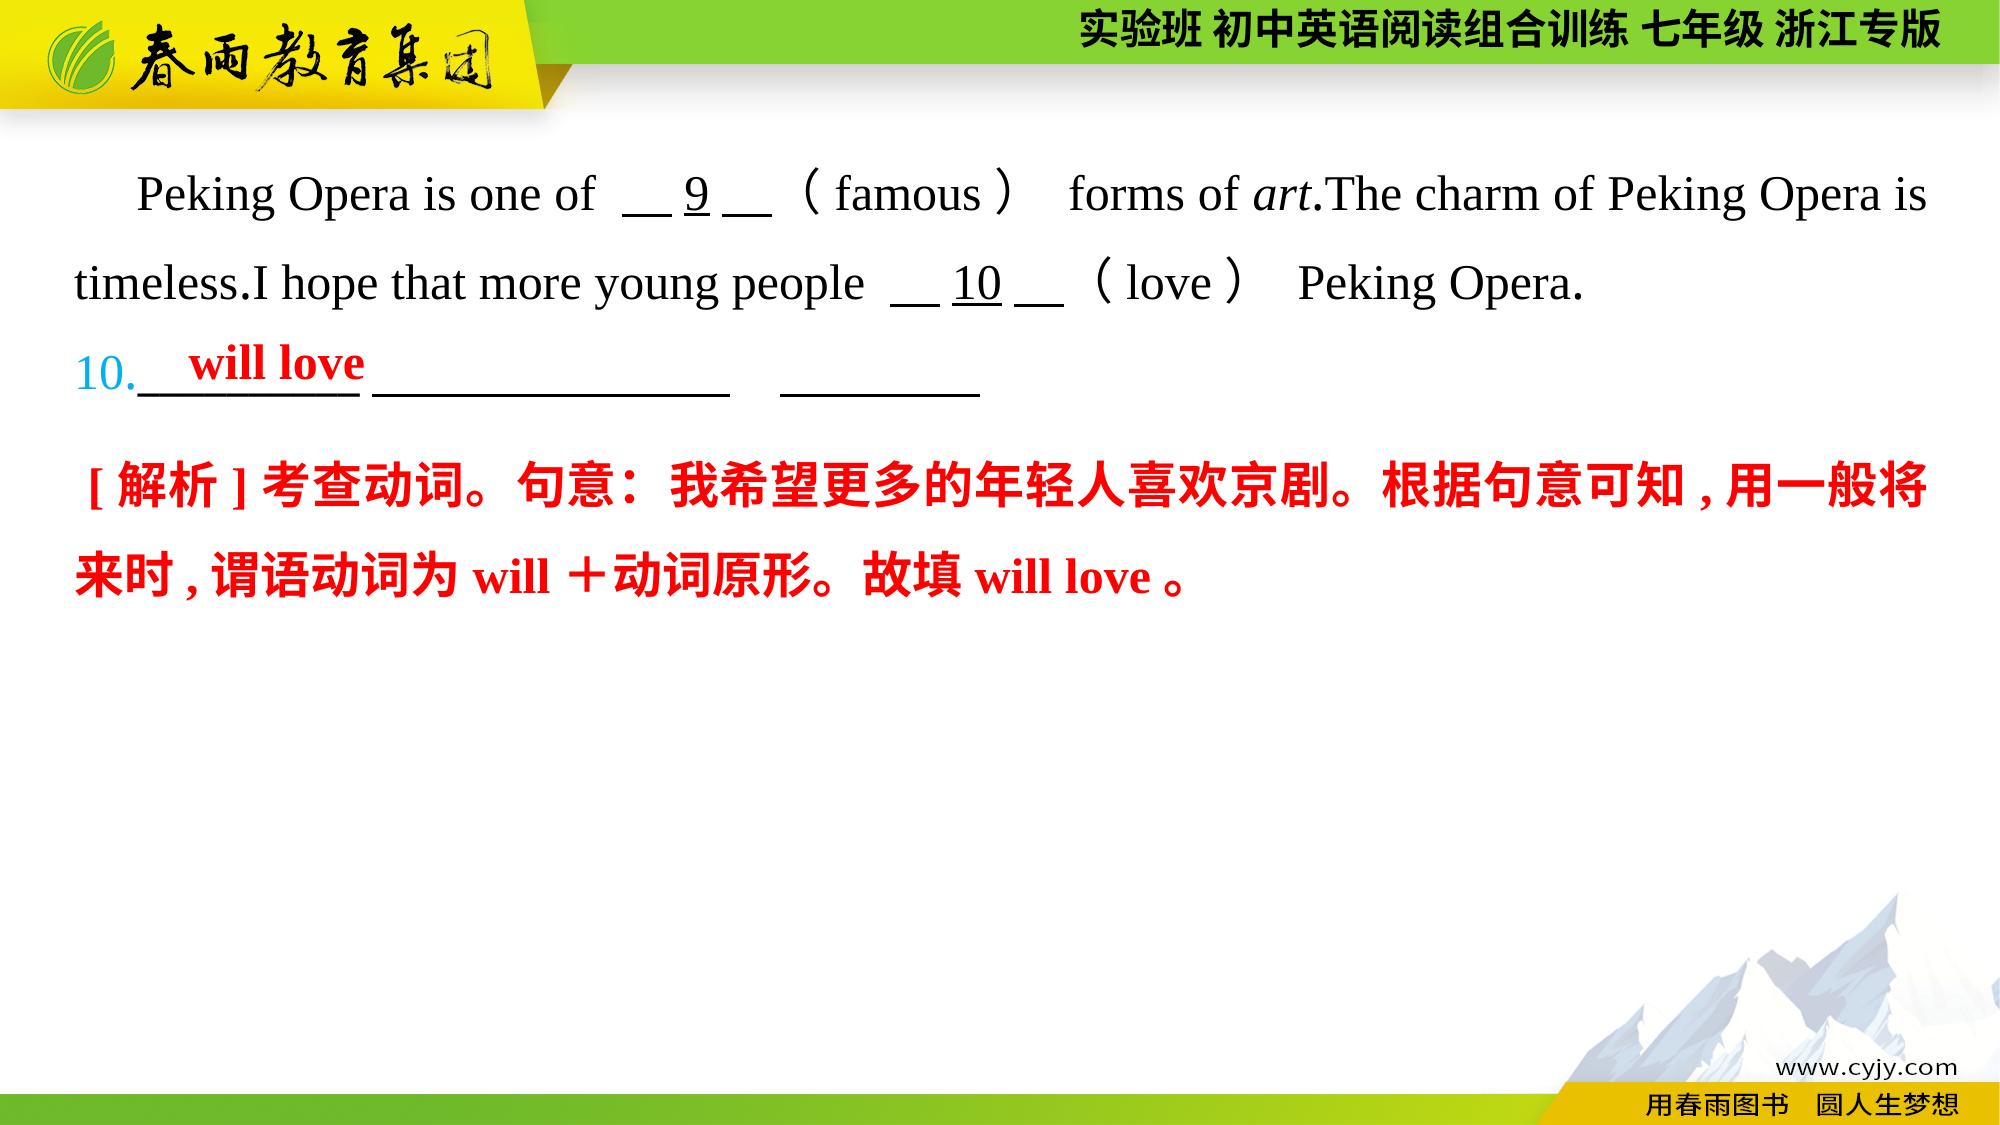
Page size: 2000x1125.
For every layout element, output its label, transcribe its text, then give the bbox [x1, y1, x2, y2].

text_box [解析]考查动词。句意：我希望更多的年轻人喜欢京剧。根据句意可知,用一般将来时,谓语动词为will＋动词原形。故填will love。 [59, 416, 1944, 612]
text_box will love [173, 321, 381, 397]
picture [0, 0, 2000, 1125]
list Peking Opera is one of 9 （famous） forms of art.The charm of Peking Opera is timeless.I hope that more young people 10 （love） Peking Opera. 10.__________ [59, 122, 1944, 411]
